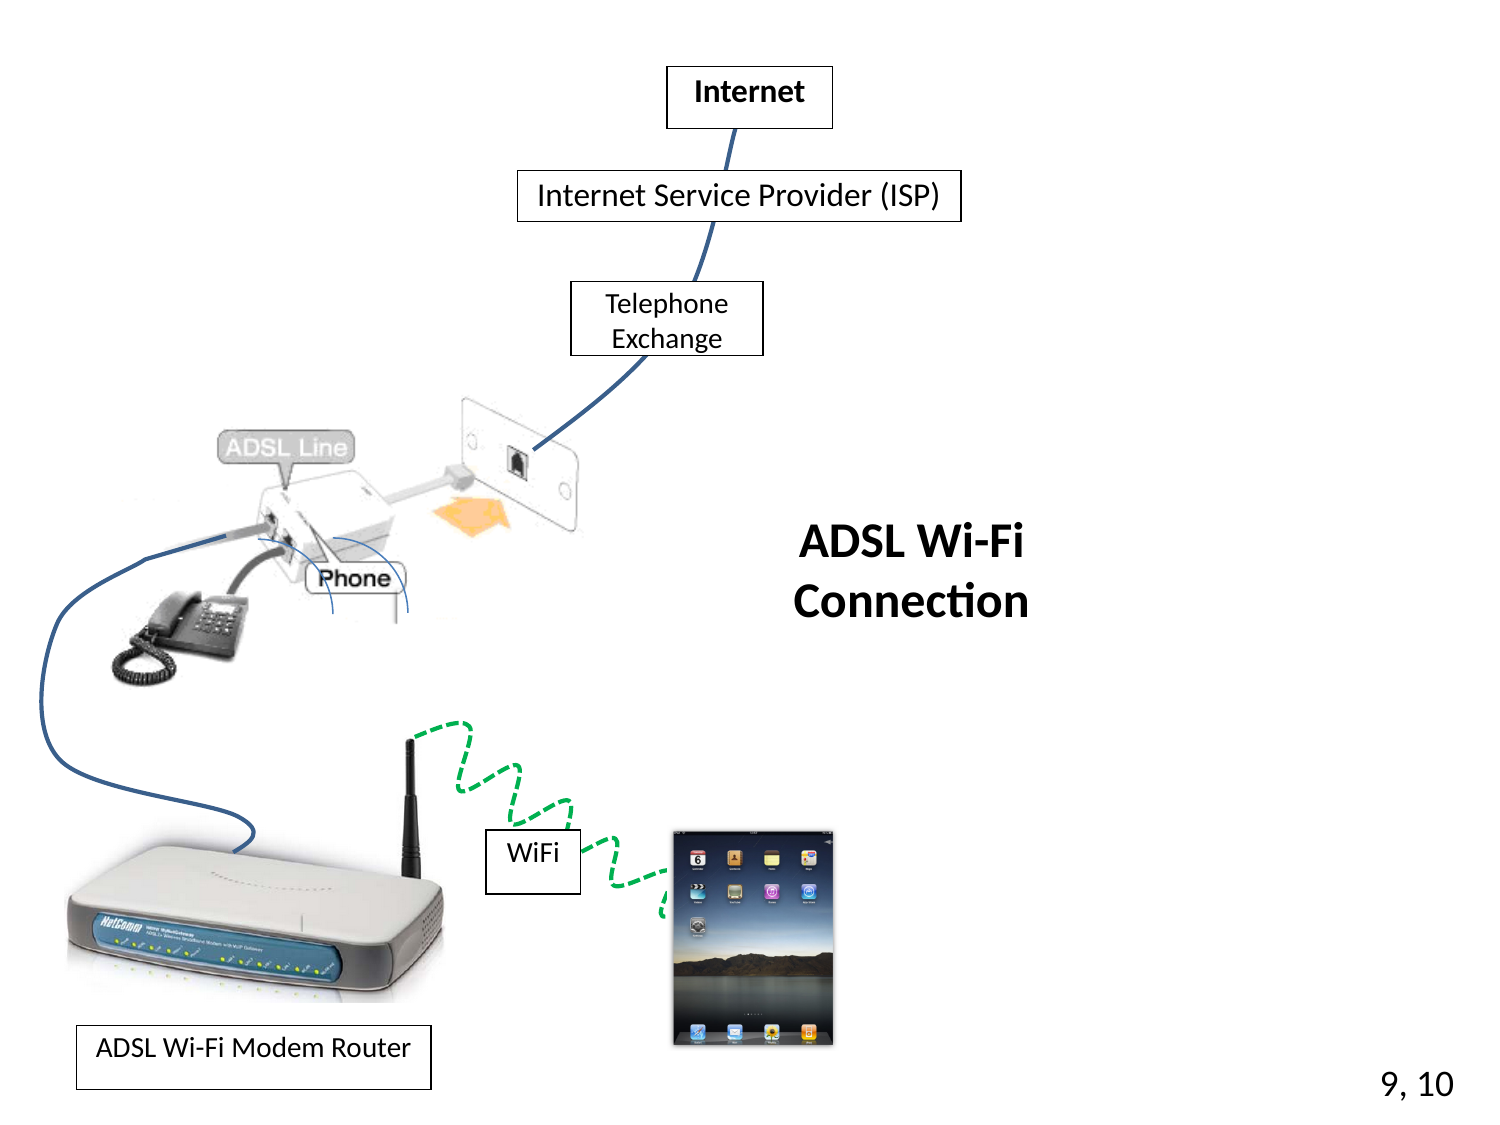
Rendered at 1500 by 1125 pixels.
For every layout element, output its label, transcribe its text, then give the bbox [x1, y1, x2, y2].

picture [100, 386, 598, 690]
text_box ADSL Wi-Fi Modem Router [76, 1025, 432, 1090]
text_box Telephone Exchange [571, 281, 763, 356]
picture [666, 825, 839, 1051]
text_box [634, 222, 716, 281]
text_box WiFi [486, 830, 581, 895]
text_box [39, 584, 231, 762]
text_box [700, 129, 738, 170]
text_box Internet Service Provider (ISP) [517, 170, 961, 222]
picture [64, 727, 447, 1004]
text_box Internet [667, 66, 833, 129]
text_box 9, 10 [1364, 1051, 1470, 1112]
text_box [572, 356, 649, 401]
text_box [581, 835, 661, 896]
text_box ADSL Wi-Fi Connection [734, 504, 1090, 659]
text_box [436, 720, 574, 830]
